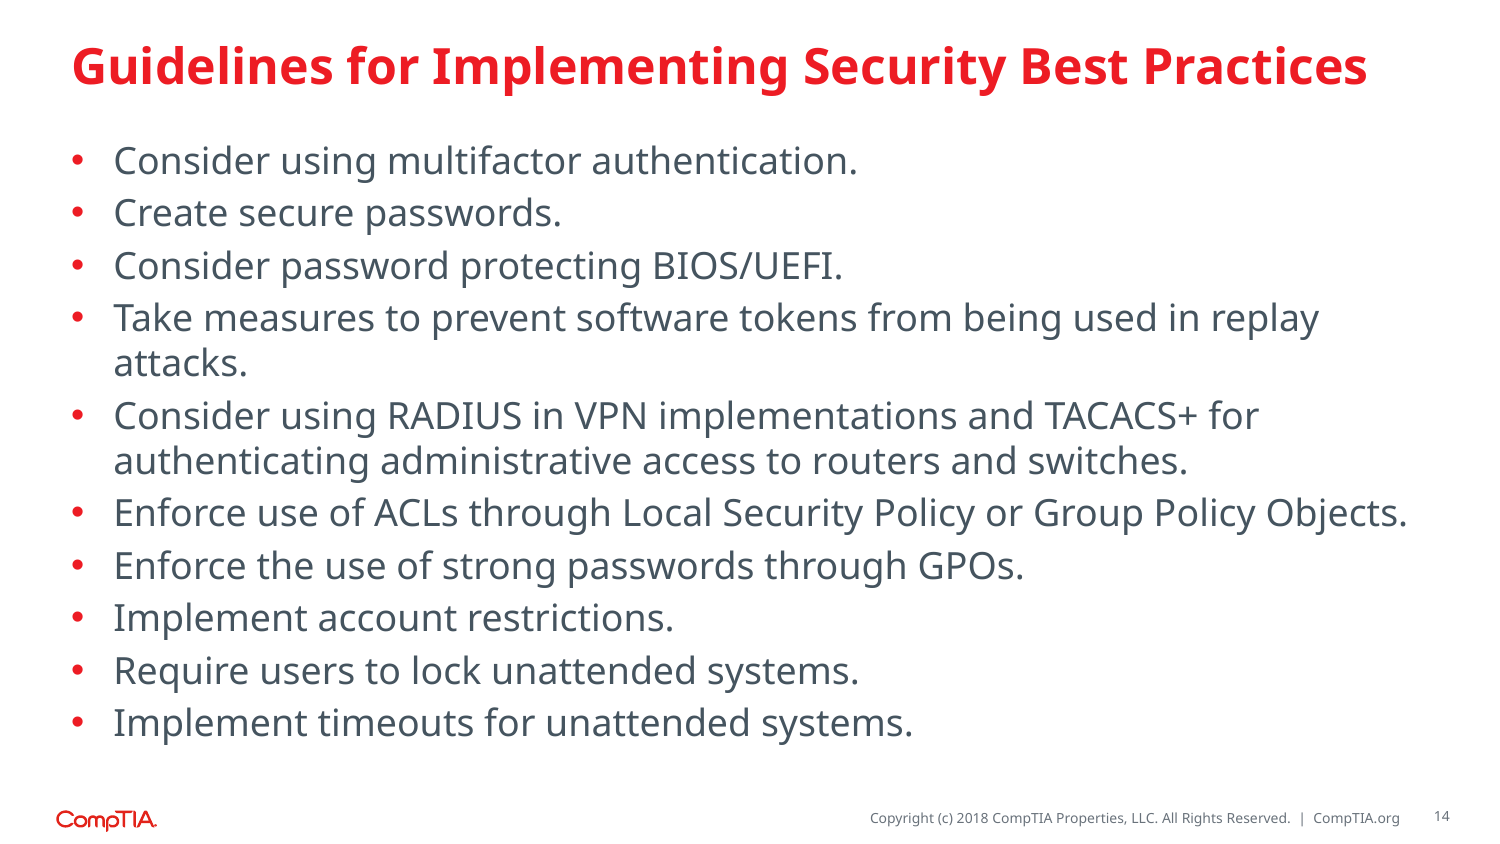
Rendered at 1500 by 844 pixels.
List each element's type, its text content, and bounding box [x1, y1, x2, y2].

list Consider using multifactor authentication. Create secure passwords. Consider password protecting BIOS/UEFI. Take measures to prevent software tokens from being used in replay attacks. Consider using RADIUS in VPN implementations and TACACS+ for authenticating administrative access to routers and switches. Enforce use of ACLs through Local Security Policy or Group Policy Objects. Enforce the use of strong passwords through GPOs. Implement account restrictions. Require users to lock unattended systems. Implement timeouts for unattended systems. [56, 129, 1444, 715]
slide_number 14 [1407, 800, 1450, 835]
title Guidelines for Implementing Security Best Practices [56, 12, 1444, 117]
